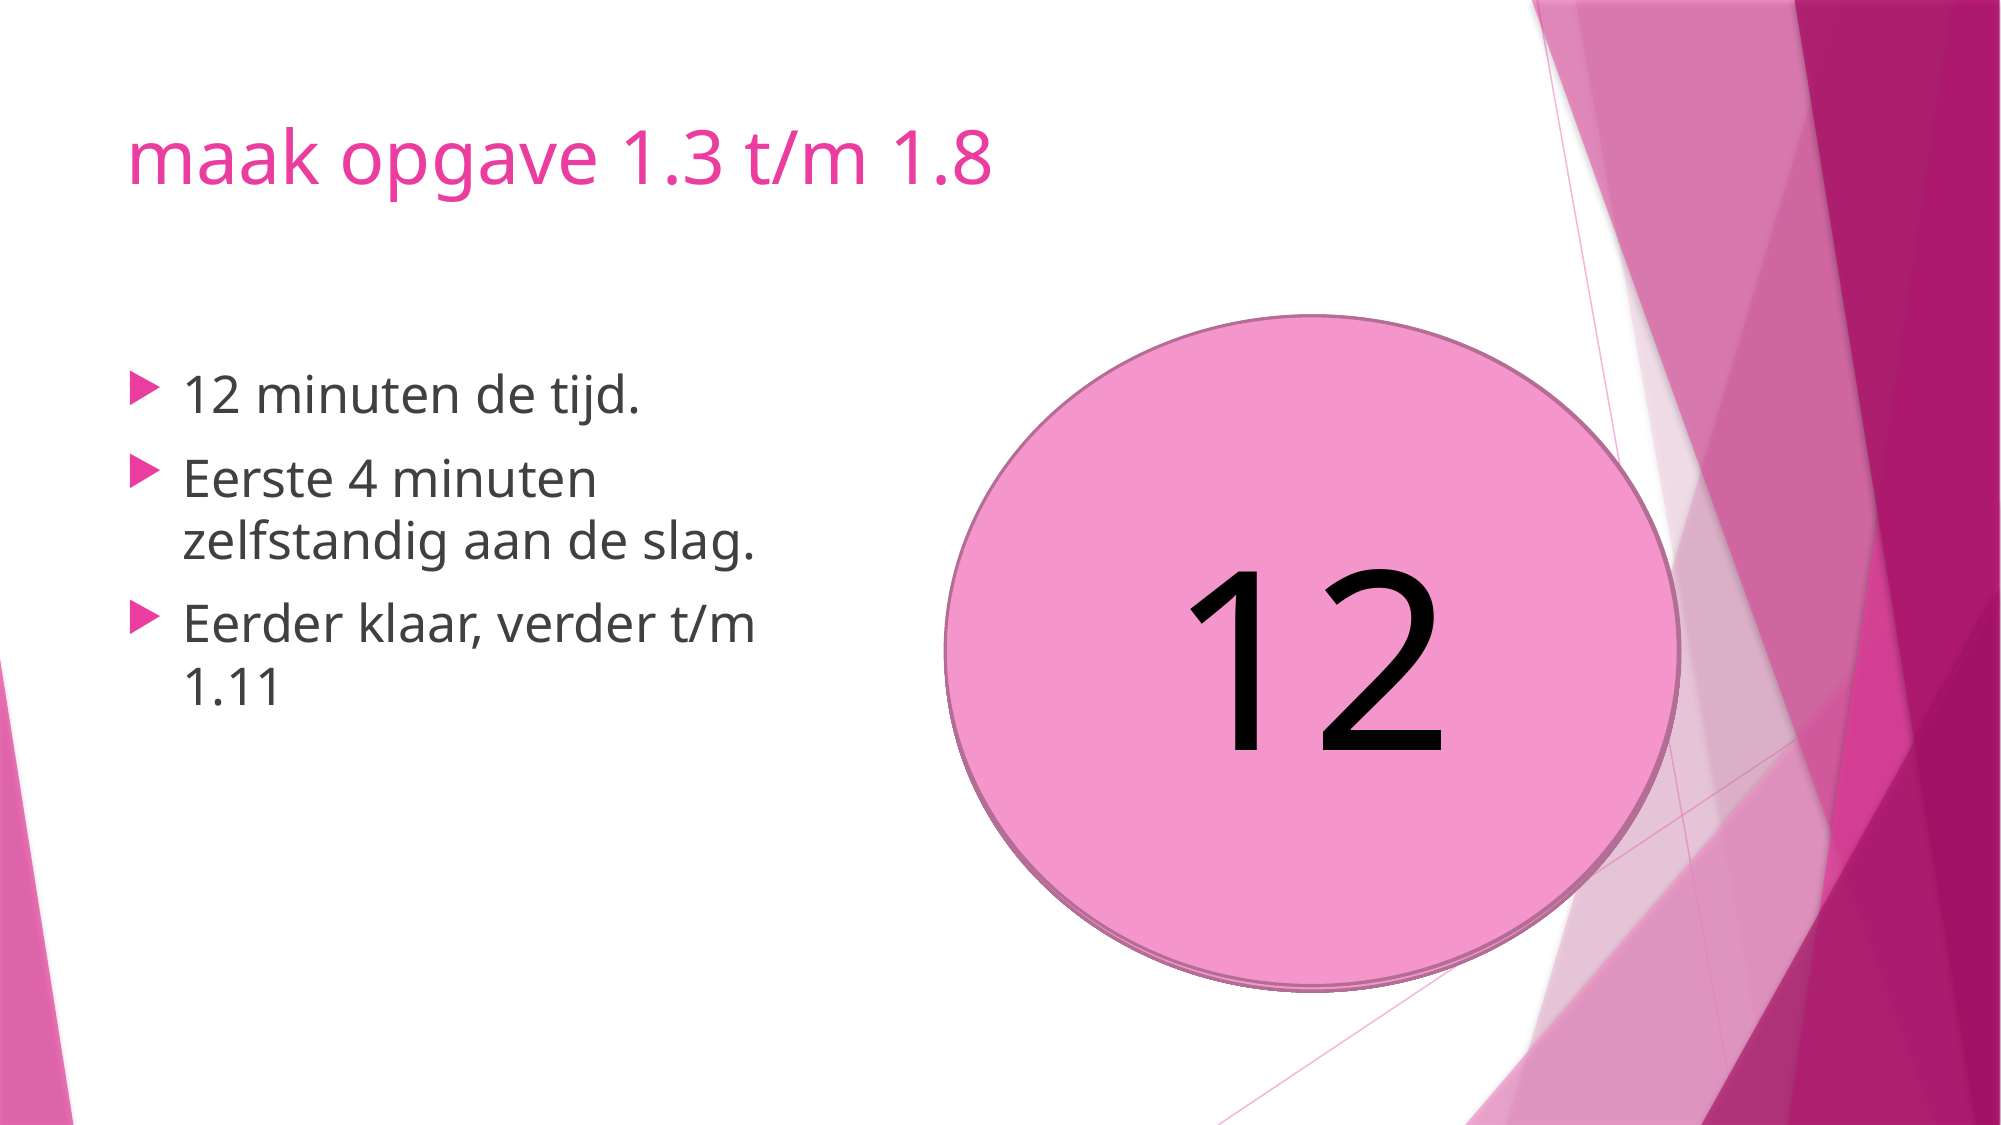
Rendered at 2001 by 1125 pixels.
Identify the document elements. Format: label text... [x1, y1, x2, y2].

text_box 10 [956, 741, 1667, 993]
list 12 minuten de tijd. Eerste 4 minuten zelfstandig aan de slag. Eerder klaar, verder t/m 1.11 [111, 354, 774, 992]
title maak opgave 1.3 t/m 1.8 [111, 101, 1522, 319]
text_box 12 [943, 314, 1680, 988]
